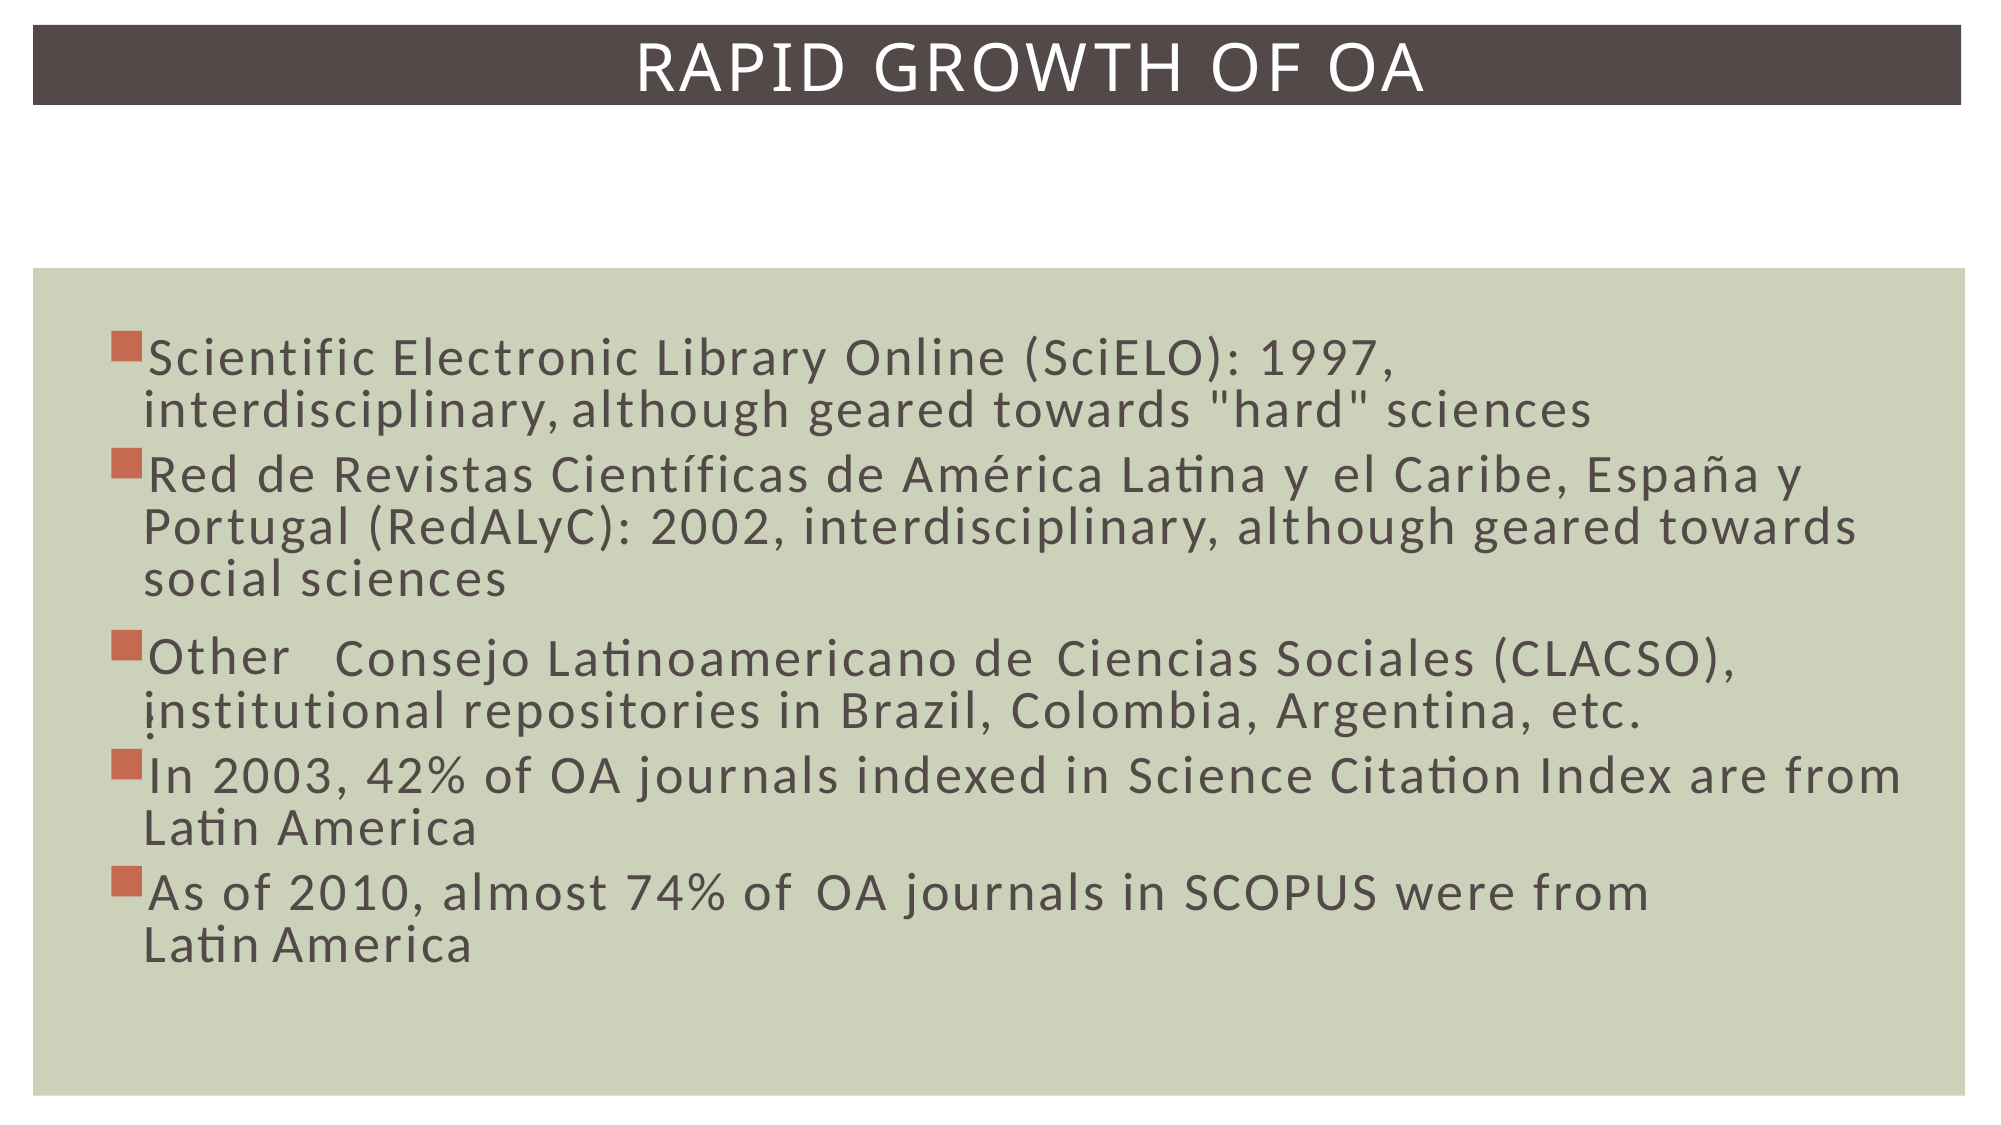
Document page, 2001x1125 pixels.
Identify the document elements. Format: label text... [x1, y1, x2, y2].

text_box Scientific Electronic Library Online (SciELO): 1997, interdisciplinary, although geared towards "hard" sciences Red de Revistas Científicas de América Latina y el Caribe, España y Portugal (RedALyC): 2002, interdisciplinary, although geared towards social sciences [103, 334, 1864, 608]
text_box RAPID GROWTH OF OA [33, 24, 1962, 105]
text_box Consejo Latinoamericano de Ciencias Sociales (CLACSO), [333, 622, 1739, 674]
text_box institutional repositories in Brazil, Colombia, Argentina, etc. In 2003, 42% of OA journals indexed in Science Citation Index are from Latin America As of 2010, almost 74% of OA journals in SCOPUS were from Latin America [103, 674, 1904, 974]
text_box Other: [103, 619, 305, 674]
